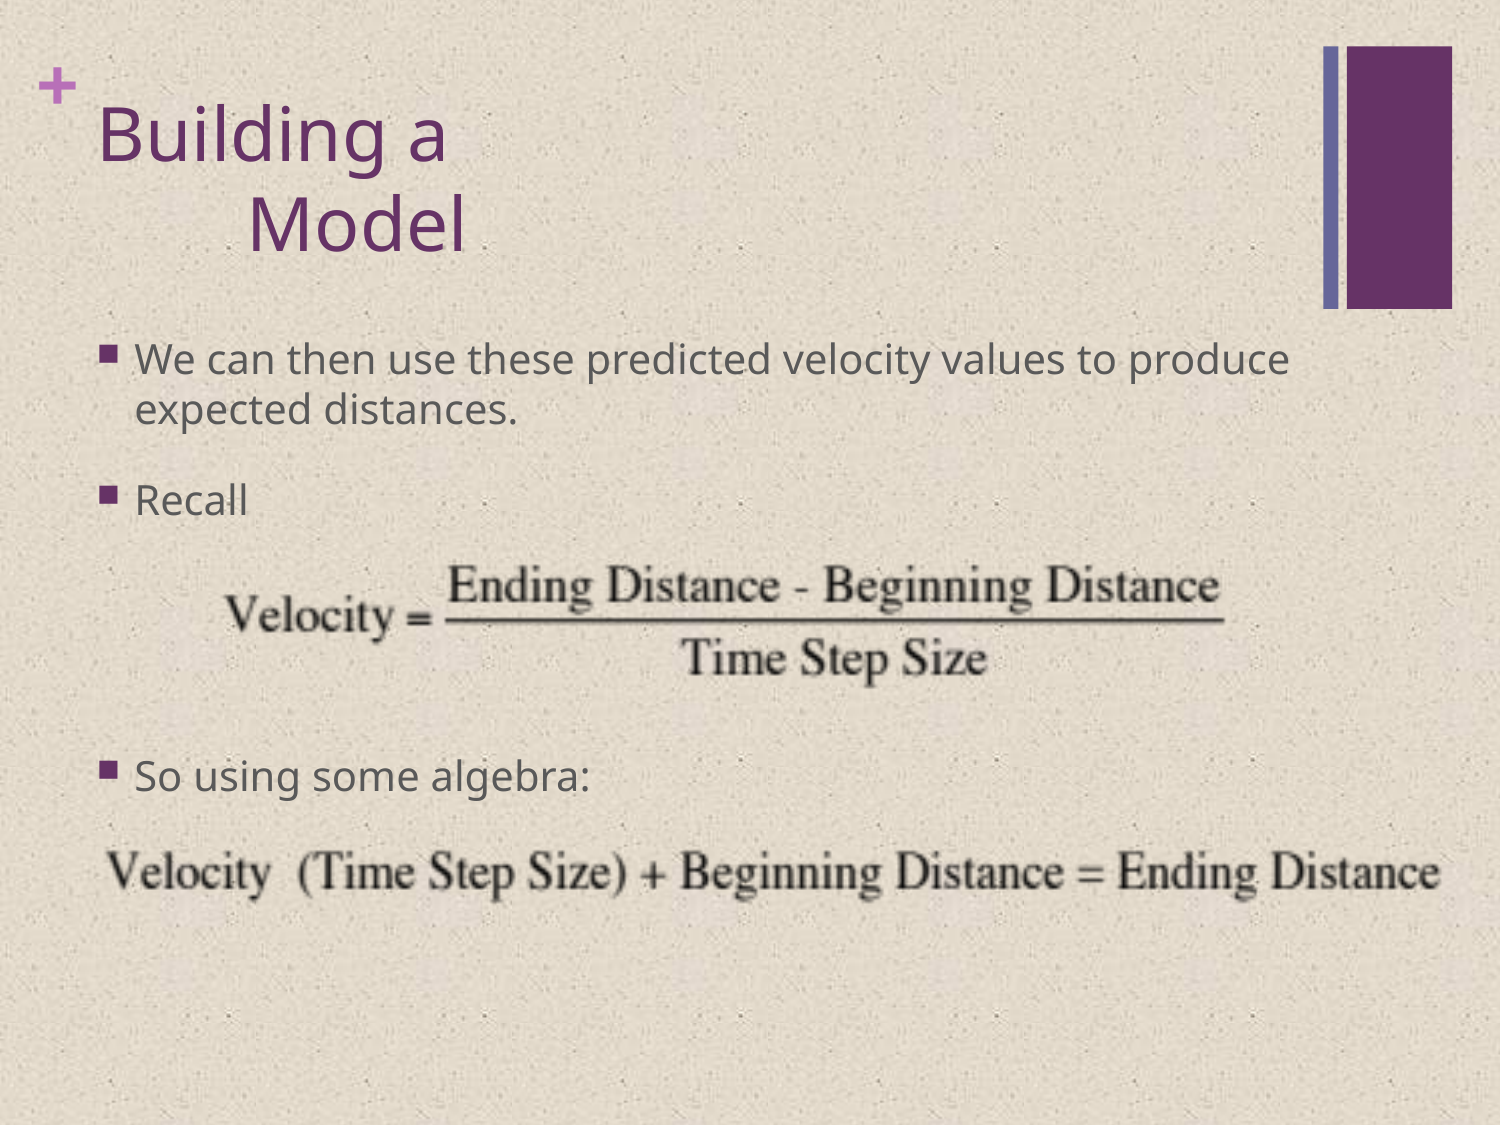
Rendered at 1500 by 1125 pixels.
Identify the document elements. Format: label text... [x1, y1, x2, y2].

picture [0, 0, 1500, 1125]
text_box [215, 549, 1229, 694]
title Building a Model [81, 79, 1322, 263]
list We can then use these predicted velocity values to produce expected distances. Recall So using some algebra: [81, 324, 1322, 1005]
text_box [99, 842, 1445, 909]
